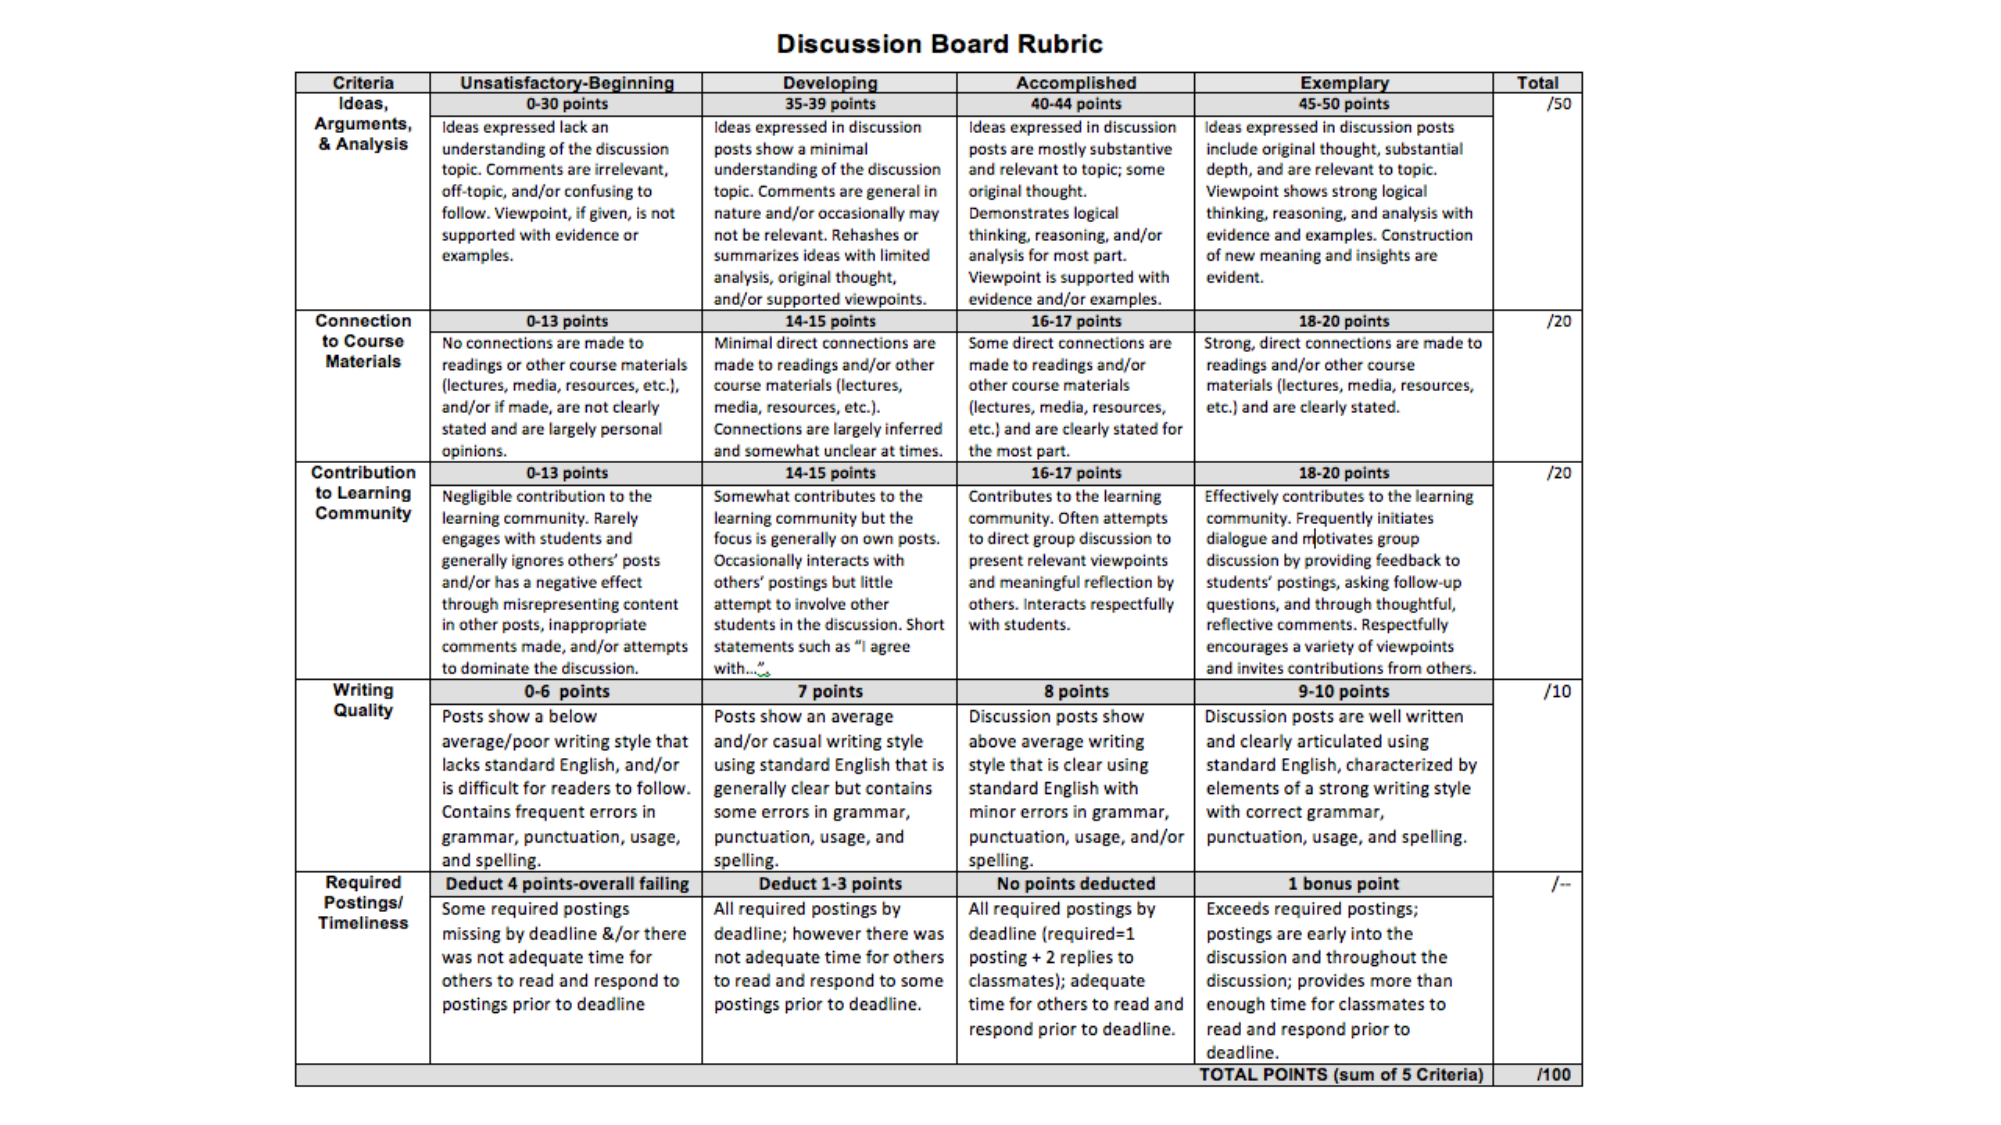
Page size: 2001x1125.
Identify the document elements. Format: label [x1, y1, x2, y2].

picture [278, 25, 1599, 1109]
